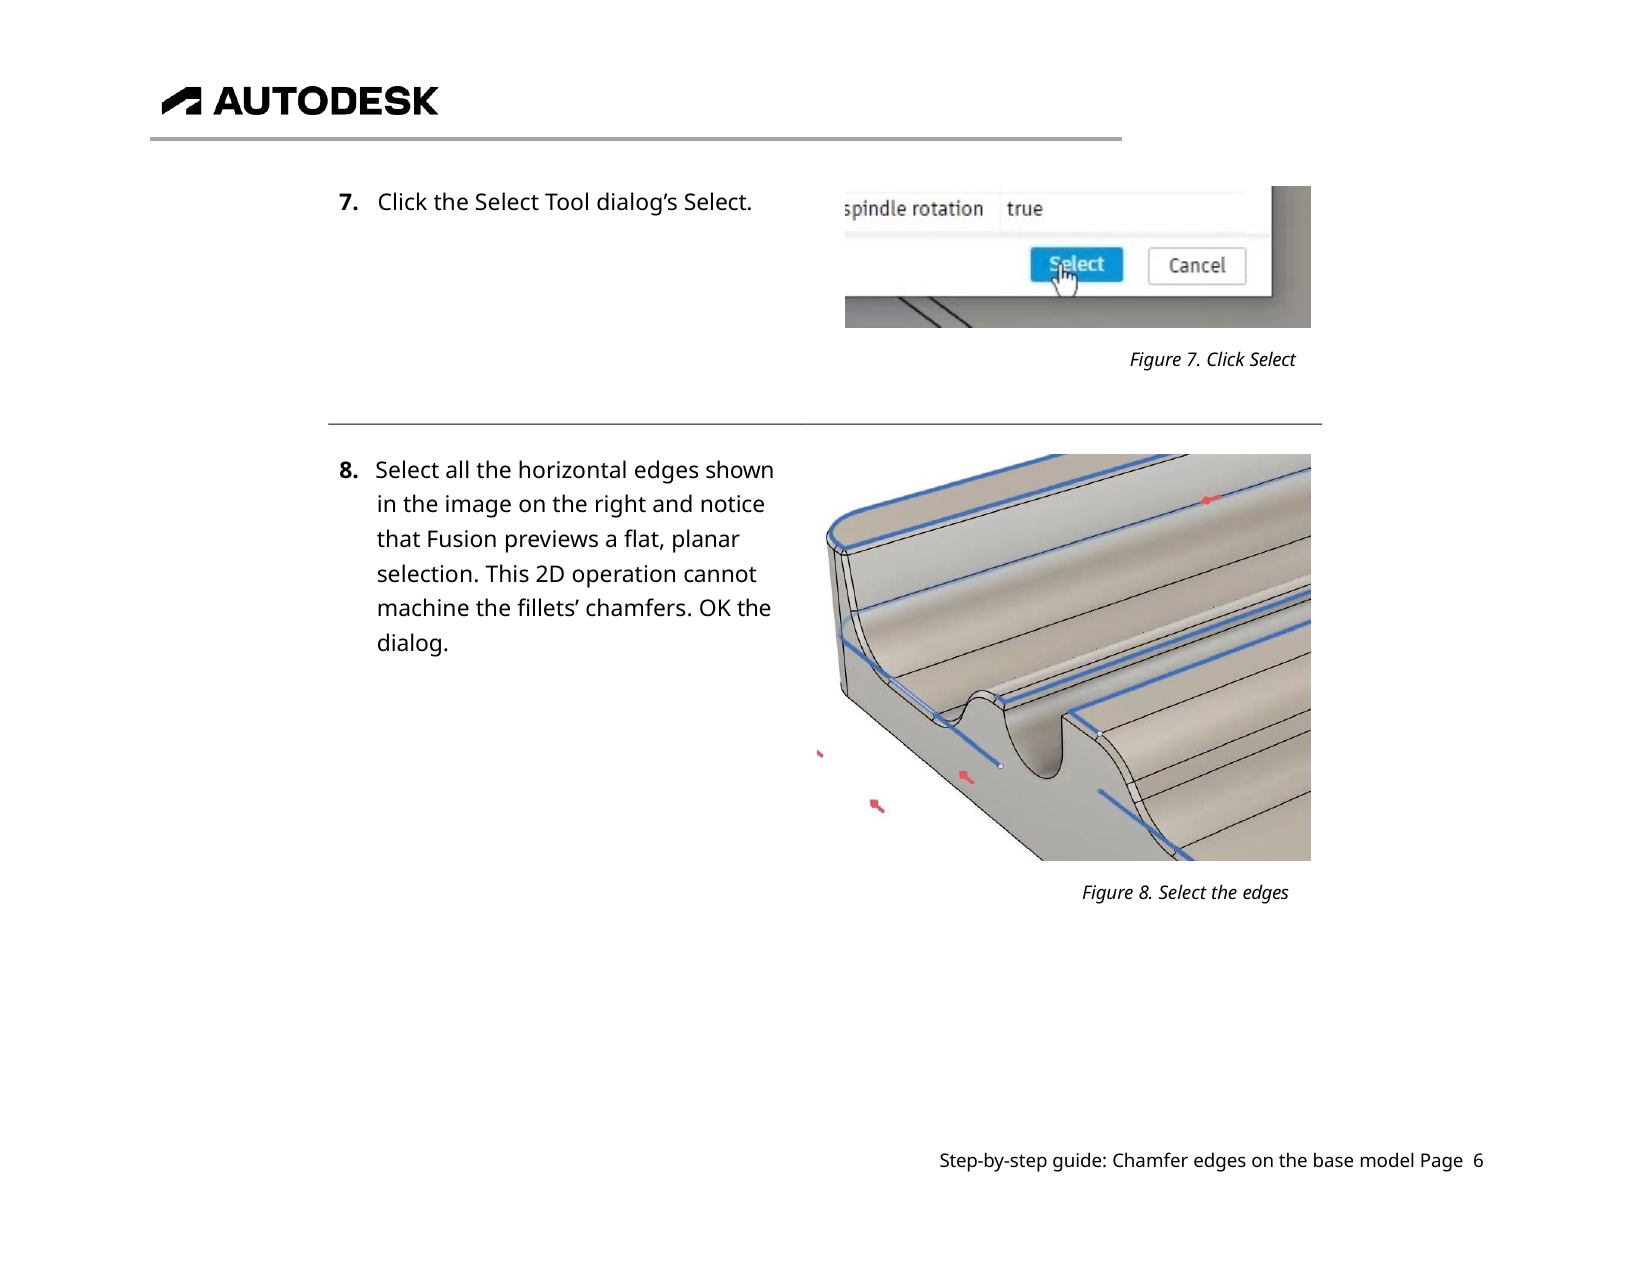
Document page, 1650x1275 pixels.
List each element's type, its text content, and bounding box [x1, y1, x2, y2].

picture [844, 186, 1311, 328]
text_box Figure 7. Click Select [1127, 345, 1313, 370]
text_box Figure 8. Select the edges [1080, 878, 1313, 904]
picture [161, 86, 439, 115]
slide_number Step-by-step guide: Chamfer edges on the base model Page 20 [937, 1145, 1509, 1275]
picture [817, 454, 1311, 861]
text_box 7. Click the Select Tool dialog’s Select. [337, 185, 765, 216]
text_box 8. Select all the horizontal edges shown in the image on the right and notice that Fusion previews a flat, planar selection. This 2D operation cannot machine the fillets’ chamfers. OK the dialog. [337, 446, 784, 656]
